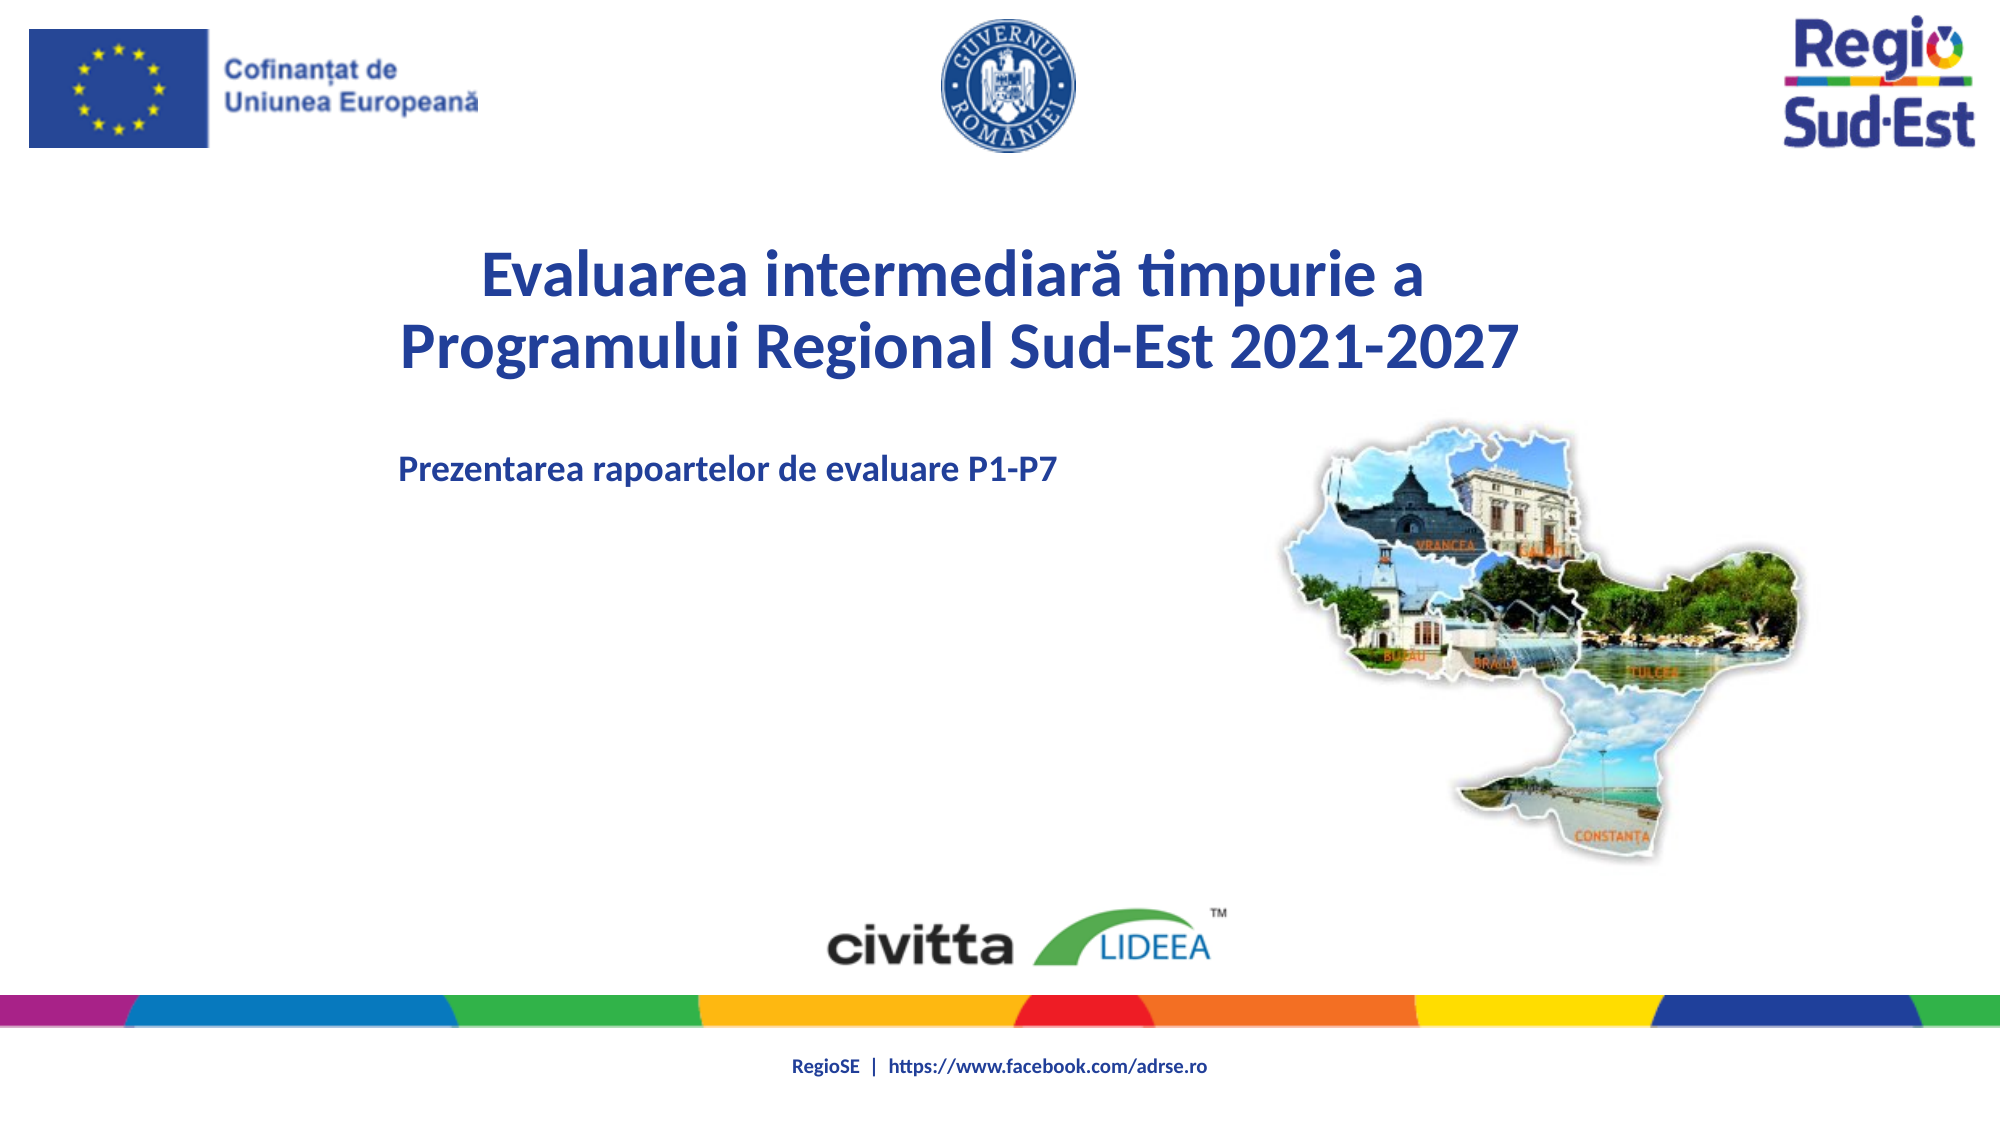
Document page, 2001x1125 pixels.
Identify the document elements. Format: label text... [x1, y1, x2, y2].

subtitle Prezentarea rapoartelor de evaluare P1-P7 [0, 441, 1161, 549]
picture [0, 995, 2000, 1029]
picture [28, 28, 478, 148]
text_box RegioSE | https://www.facebook.com/adrse.ro [776, 1029, 1223, 1085]
picture [1759, 0, 2000, 220]
picture [941, 19, 1076, 153]
picture [821, 402, 1926, 982]
title Evaluarea intermediară timpurie a Programului Regional Sud-Est 2021-2027 [211, 240, 1711, 390]
